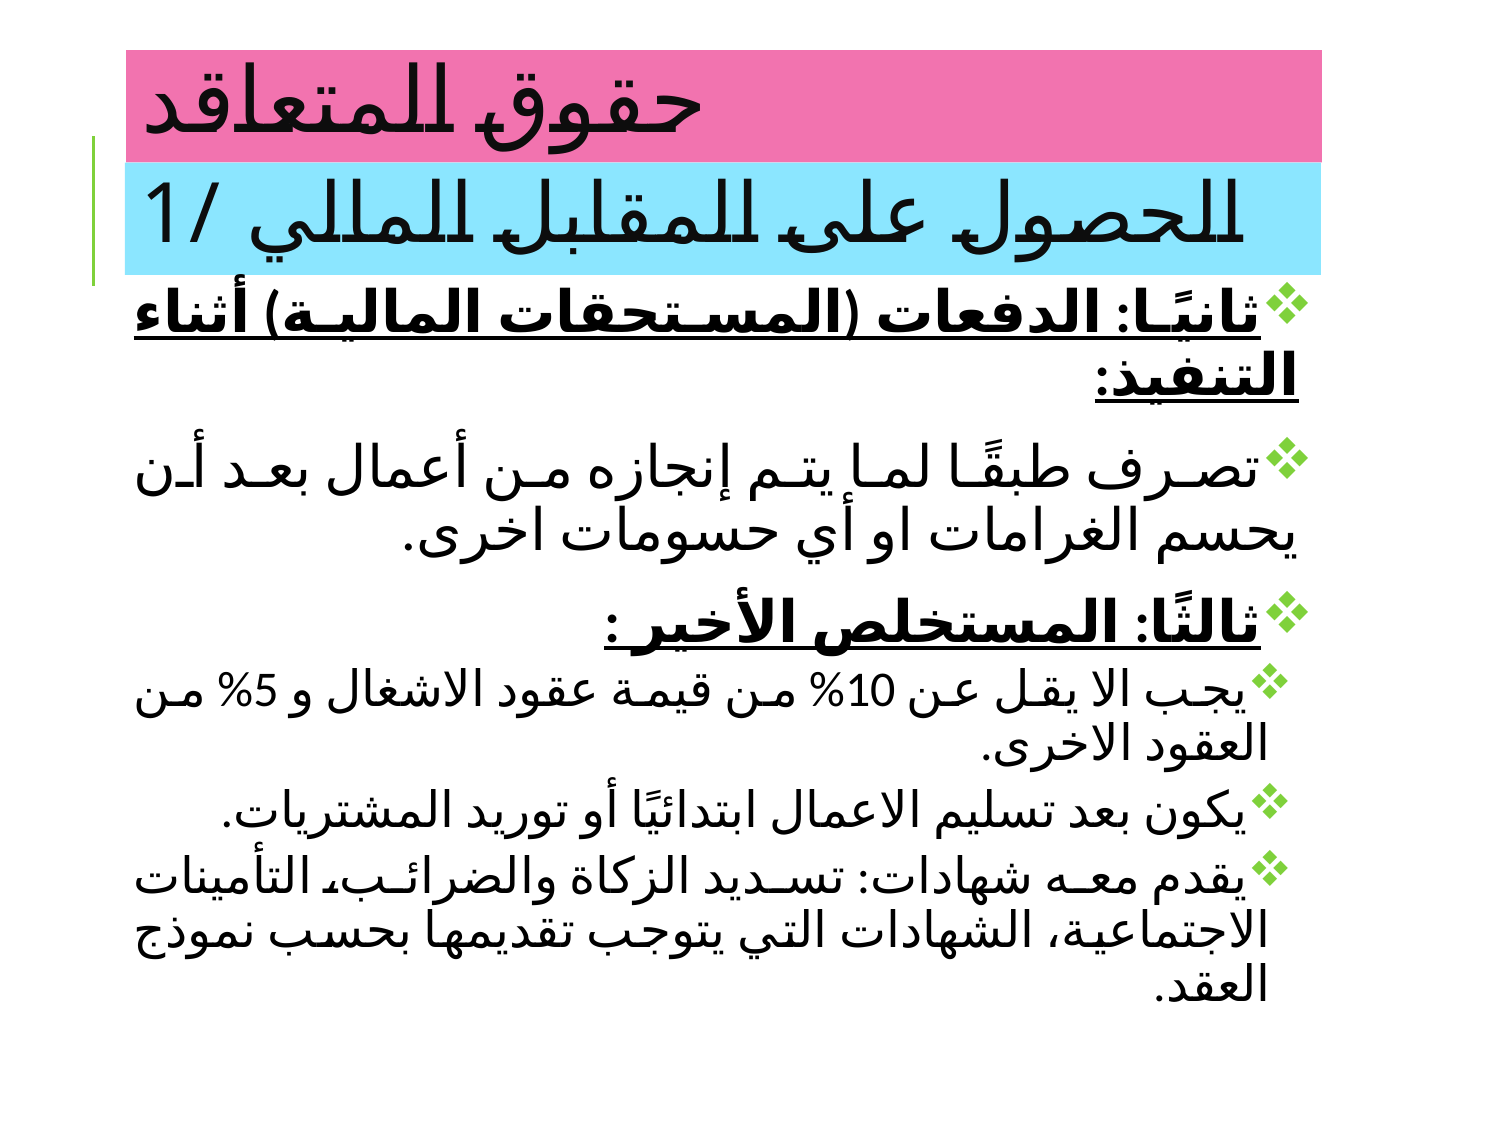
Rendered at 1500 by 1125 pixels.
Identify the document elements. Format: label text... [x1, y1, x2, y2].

title حقوق المتعاقد [126, 50, 1322, 163]
text_box 1/ الحصول على المقابل المالي [124, 162, 1321, 275]
list ثانيًا: الدفعات (المستحقات المالية) أثناء التنفيذ: تصرف طبقًا لما يتم إنجازه من أعمال بعد أن يحسم الغرامات او أي حسومات اخرى. ثالثًا: المستخلص الأخير : يجب الا يقل عن 10% من قيمة عقود الاشغال و 5% من العقود الاخرى. يكون بعد تسليم الاعمال ابتدائيًا أو توريد المشتريات. يقدم معه شهادات: تسديد الزكاة والضرائب، التأمينات الاجتماعية، الشهادات التي يتوجب تقديمها بحسب نموذج العقد. [126, 275, 1322, 1035]
